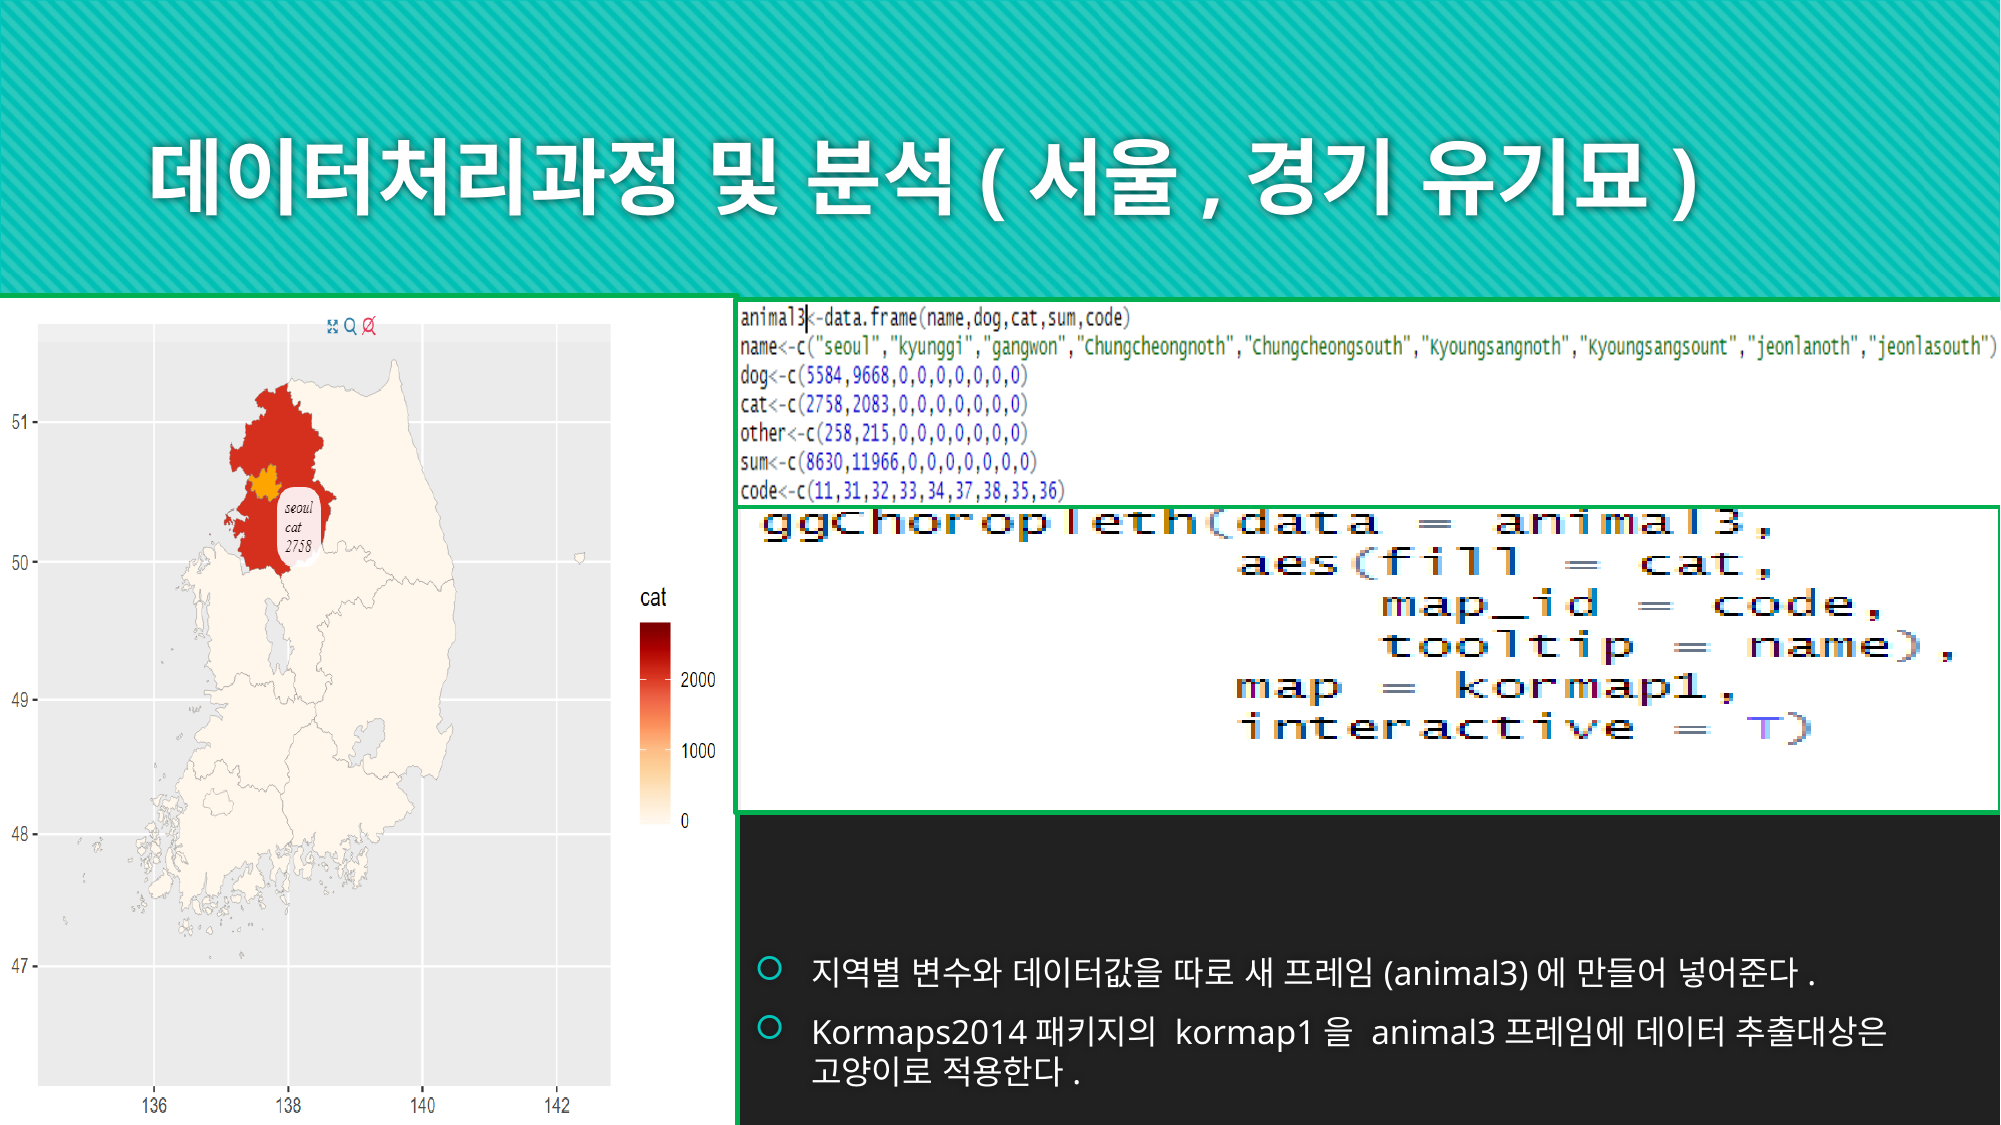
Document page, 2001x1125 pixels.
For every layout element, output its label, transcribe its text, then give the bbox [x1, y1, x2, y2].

picture [737, 301, 2000, 811]
picture [0, 297, 736, 1125]
text_box 지역별 변수와 데이터값을 따로 새 프레임(animal3)에 만들어 넣어준다. Kormaps2014패키지의 kormap1을 animal3프레임에 데이터 추출대상은 고양이로 적용한다. [739, 918, 2000, 1125]
title 데이터처리과정 및 분석(서울,경기 유기묘) [132, 73, 1868, 233]
